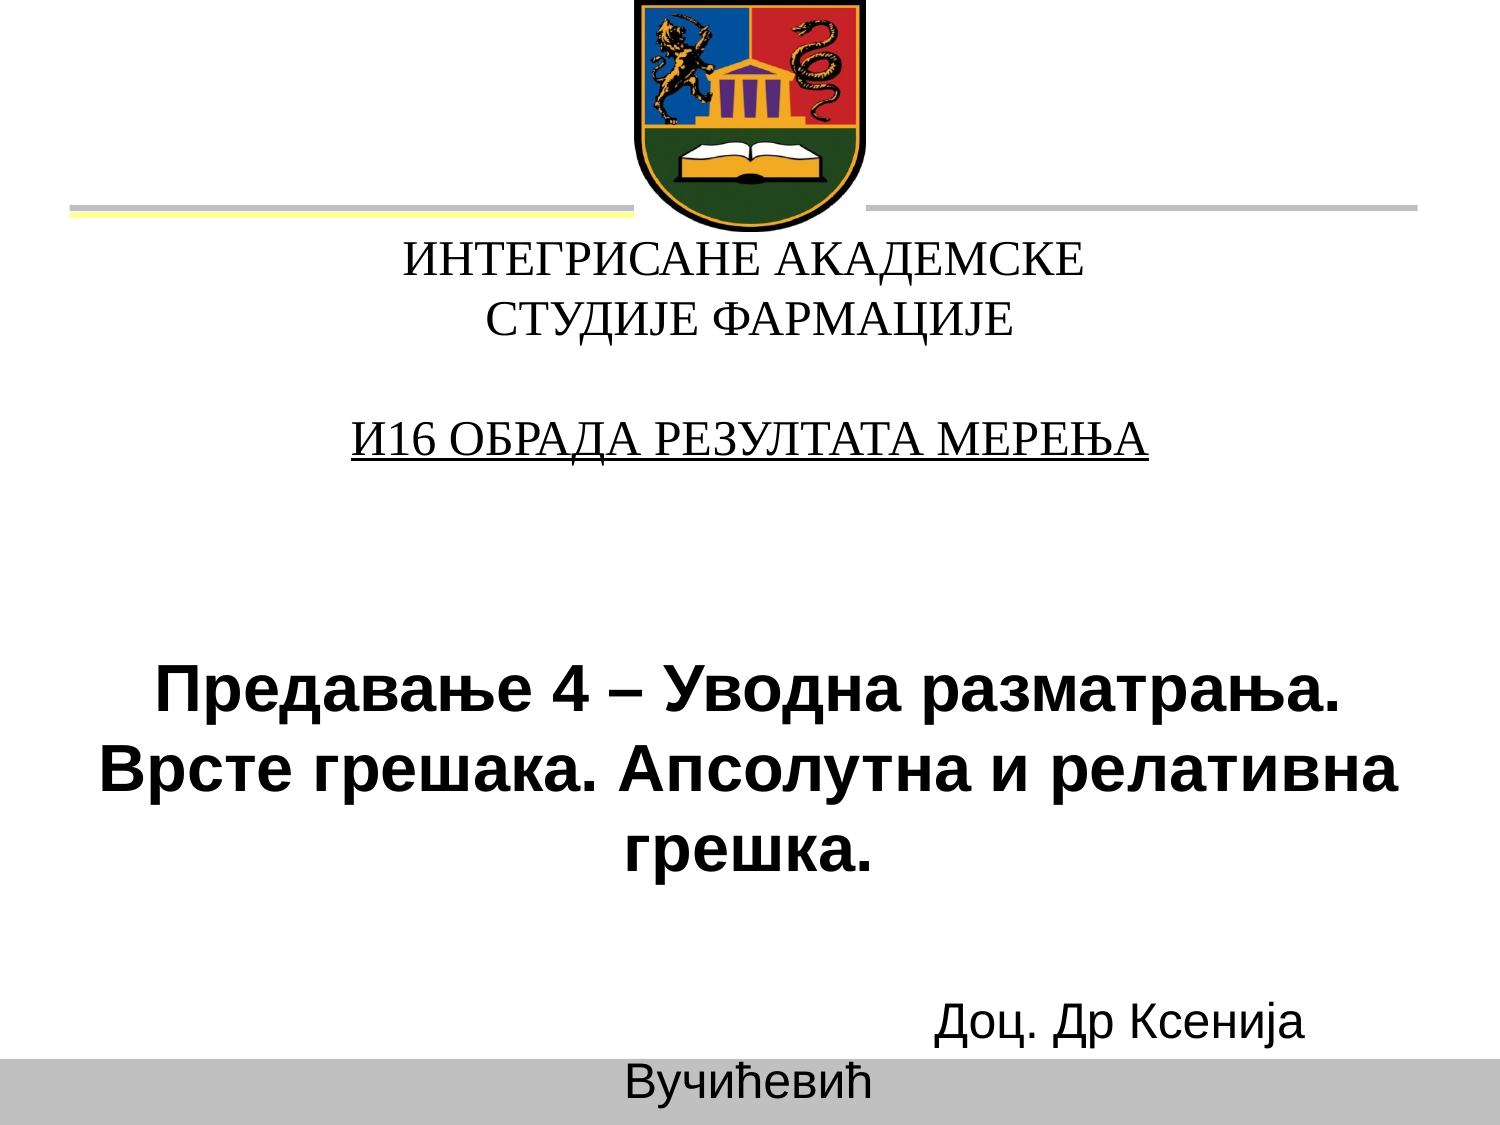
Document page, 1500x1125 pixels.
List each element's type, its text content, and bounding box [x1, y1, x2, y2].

picture [634, 0, 866, 232]
subtitle Предавање 4 – Уводна разматрања. Врсте грешака. Апсолутна и релативна грешка. Доц. Др Ксенија Вучићевић [49, 637, 1448, 926]
title ИНТЕГРИСАНЕ АКАДЕМСКЕ СТУДИЈЕ ФАРМАЦИЈЕ И16 ОБРАДА РЕЗУЛТАТА МЕРЕЊА [112, 268, 1388, 482]
